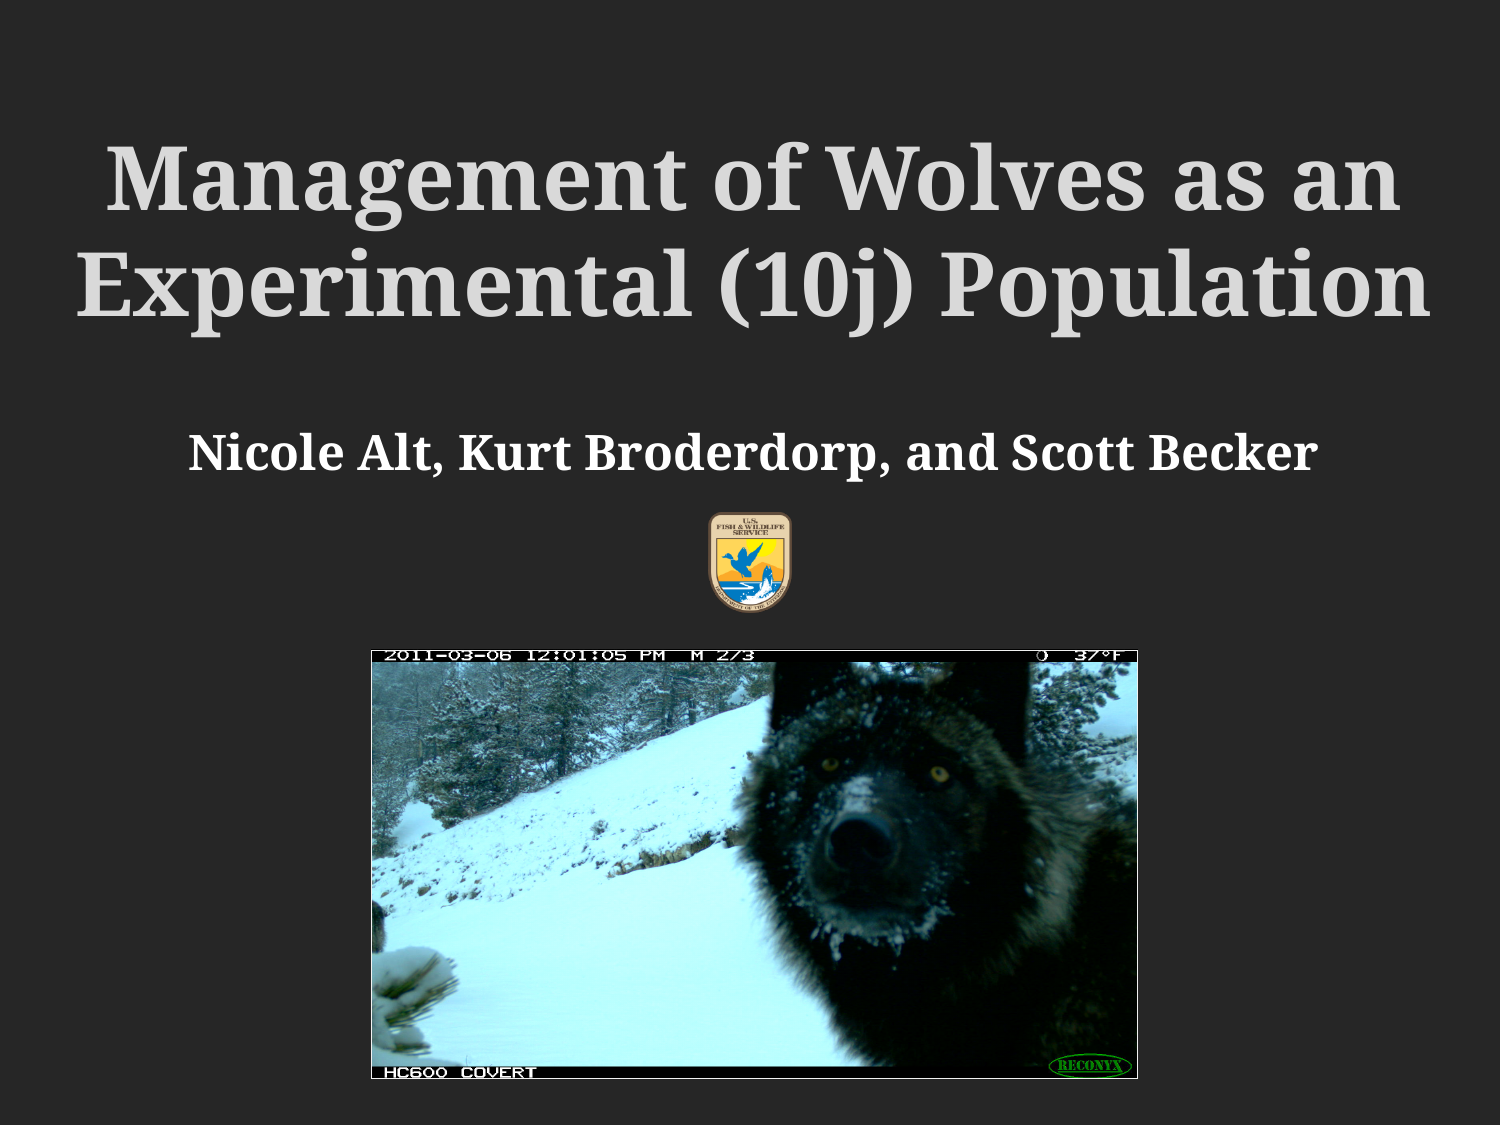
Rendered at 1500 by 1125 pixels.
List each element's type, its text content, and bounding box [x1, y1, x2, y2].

picture [372, 651, 1137, 1078]
text_box Management of Wolves as an Experimental (10j) Population Nicole Alt, Kurt Broderdorp, and Scott Becker [50, 24, 1459, 488]
picture [708, 512, 792, 613]
